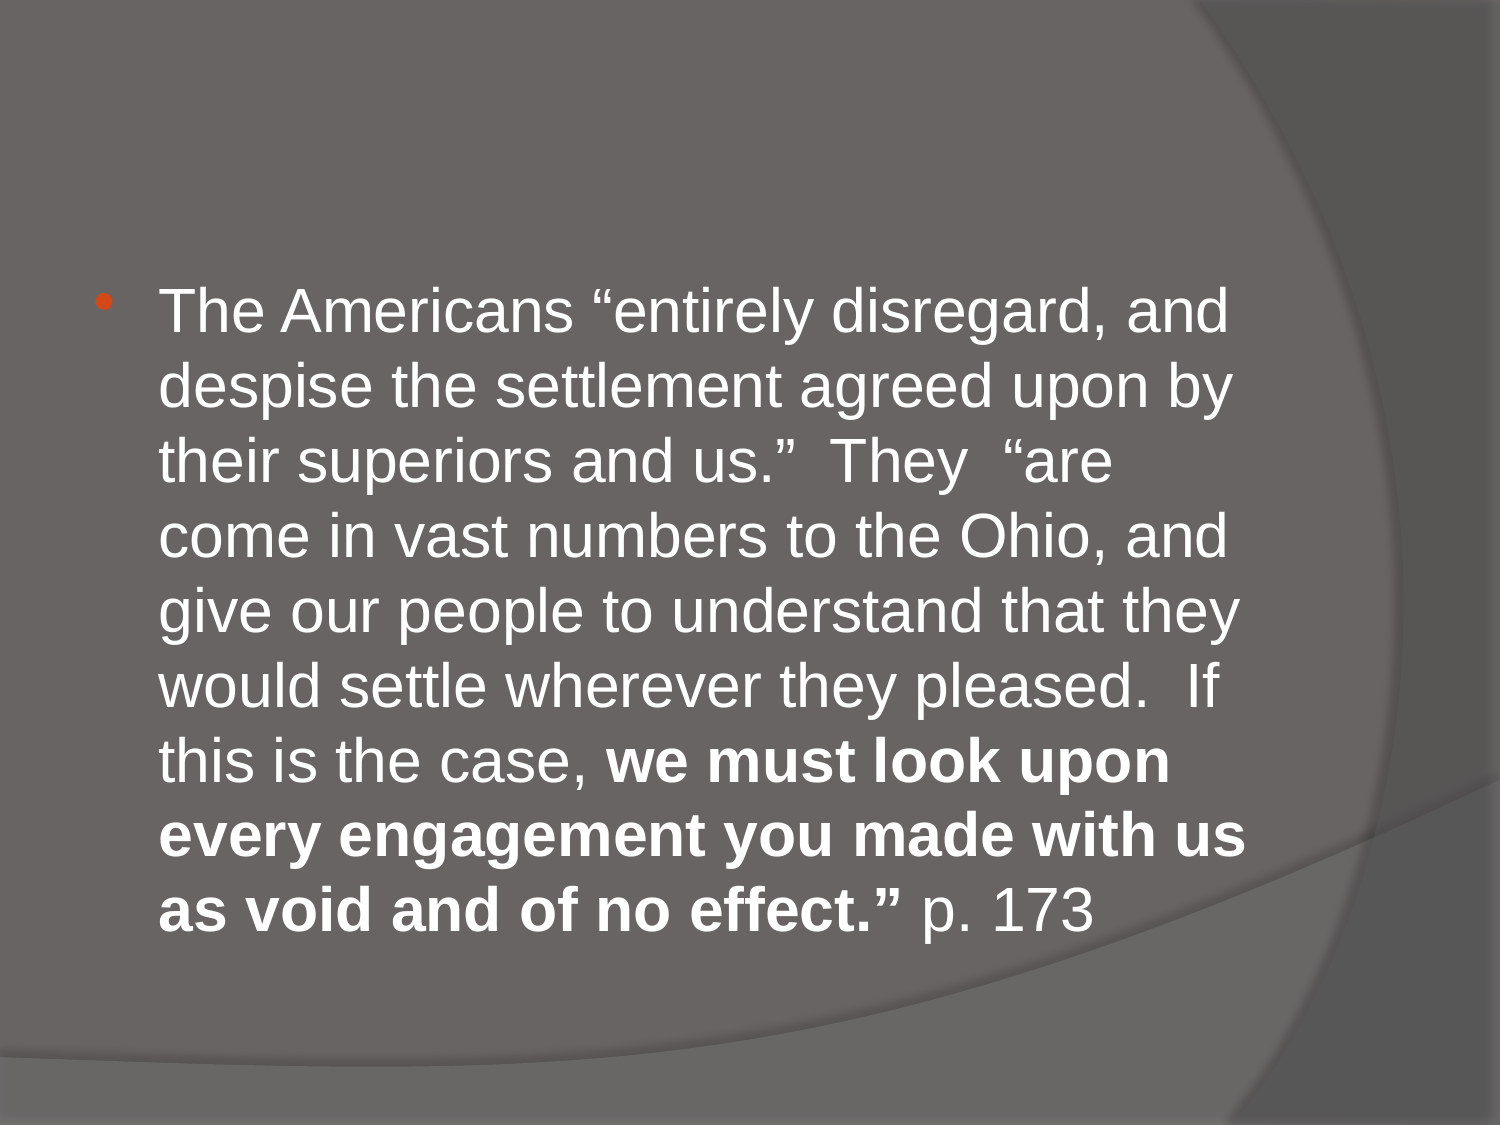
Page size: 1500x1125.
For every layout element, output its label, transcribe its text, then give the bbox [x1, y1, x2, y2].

list The Americans “entirely disregard, and despise the settlement agreed upon by their superiors and us.” They “are come in vast numbers to the Ohio, and give our people to understand that they would settle wherever they pleased. If this is the case, we must look upon every engagement you made with us as void and of no effect.” p. 173 [75, 262, 1300, 1005]
